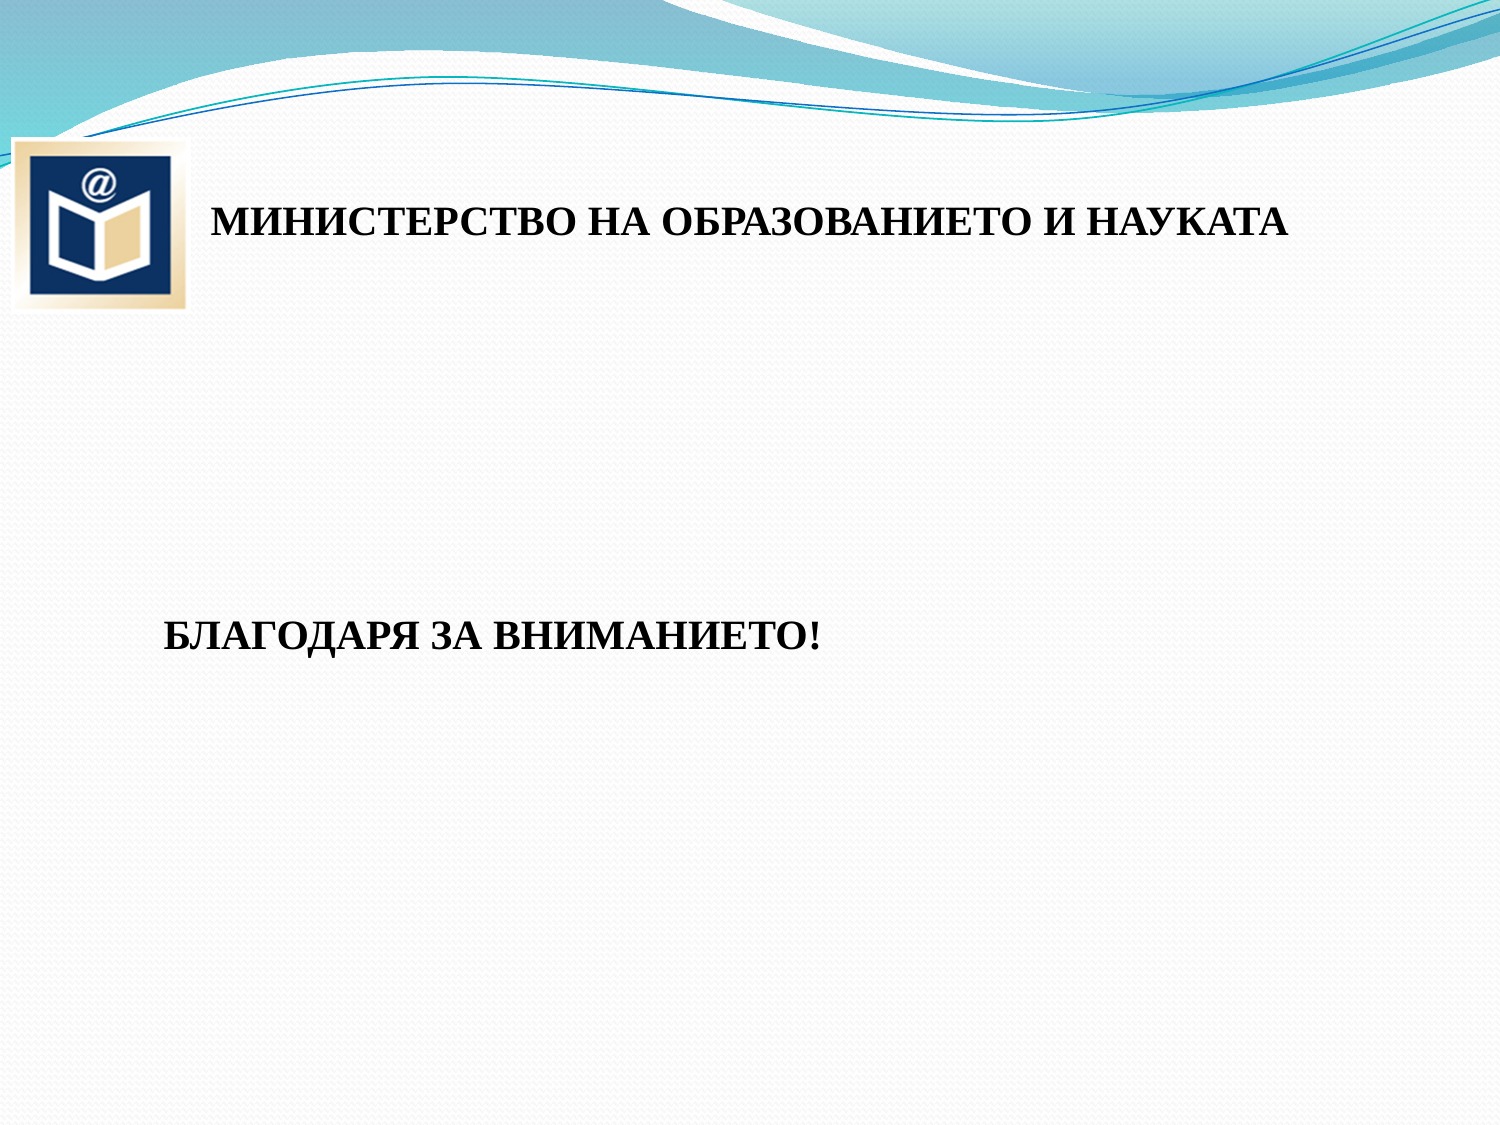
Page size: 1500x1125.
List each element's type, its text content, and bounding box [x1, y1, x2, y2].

title МИНИСТЕРСТВО НА ОБРАЗОВАНИЕТО И НАУКАТА [74, 115, 1426, 244]
picture [11, 136, 191, 314]
list БЛАГОДАРЯ ЗА ВНИМАНИЕТО! [74, 317, 1426, 1038]
